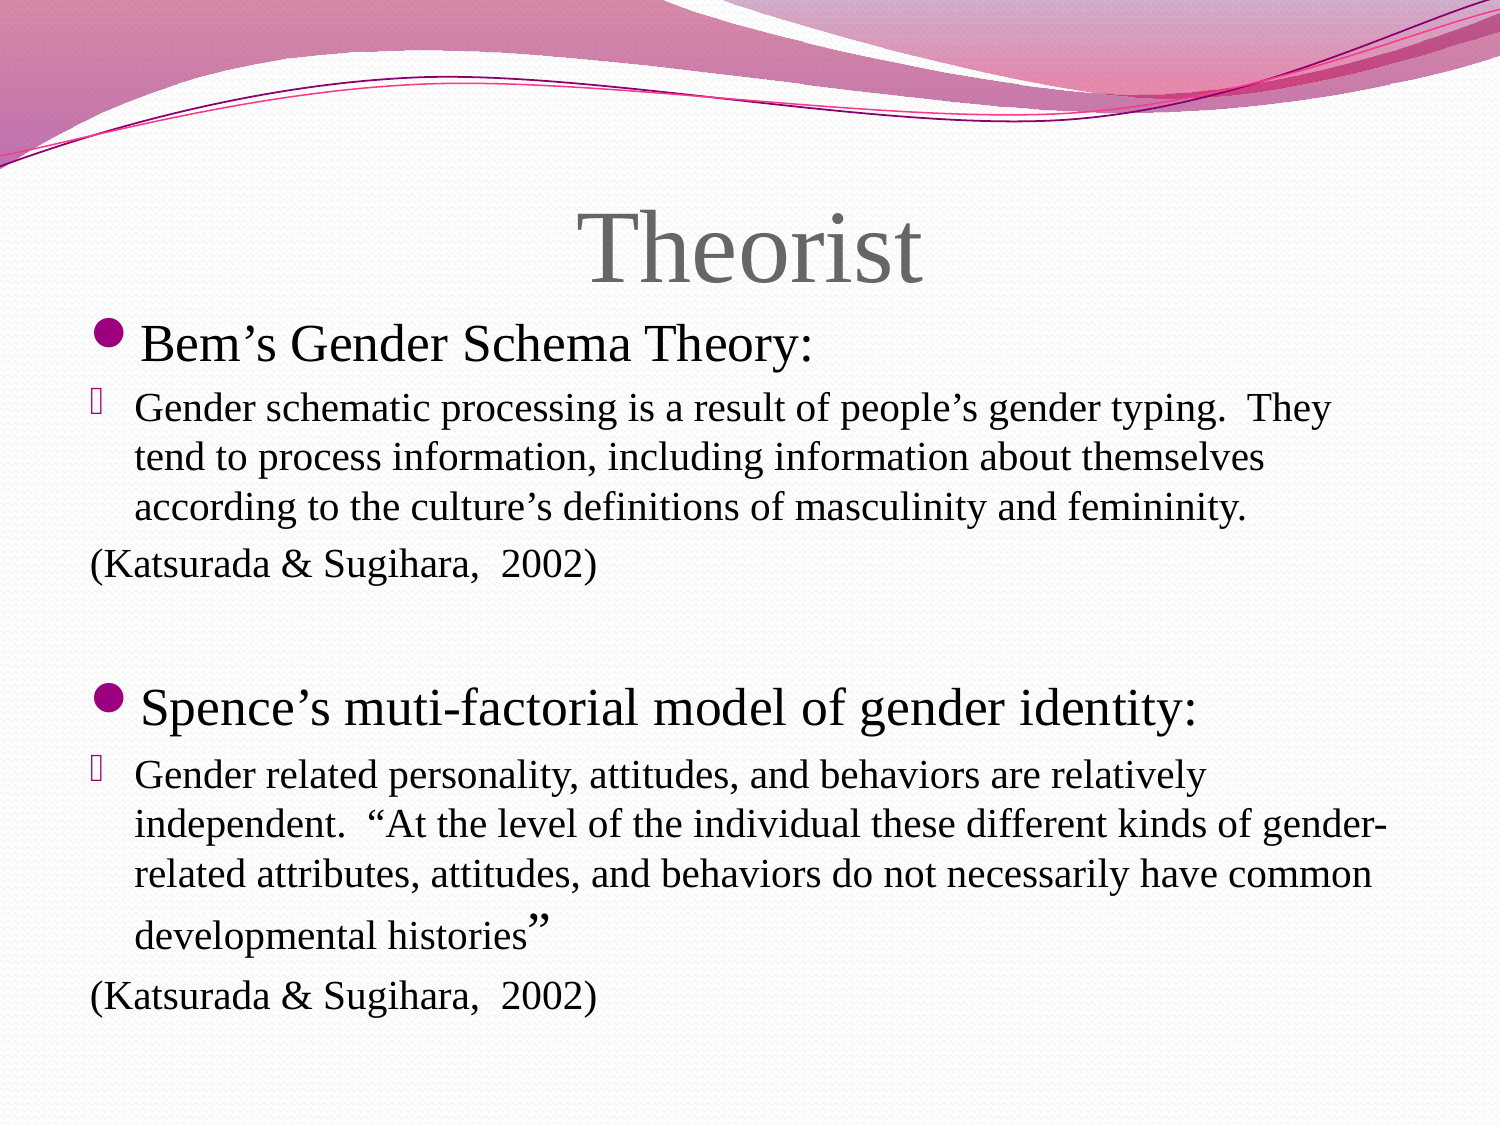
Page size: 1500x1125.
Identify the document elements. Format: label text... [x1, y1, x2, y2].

list Bem’s Gender Schema Theory: Gender schematic processing is a result of people’s gender typing. They tend to process information, including information about themselves according to the culture’s definitions of masculinity and femininity. (Katsurada & Sugihara, 2002) Spence’s muti-factorial model of gender identity: Gender related personality, attitudes, and behaviors are relatively independent. “At the level of the individual these different kinds of gender- related attributes, attitudes, and behaviors do not necessarily have common developmental histories” (Katsurada & Sugihara, 2002) [75, 299, 1425, 1033]
title Theorist [75, 115, 1425, 299]
